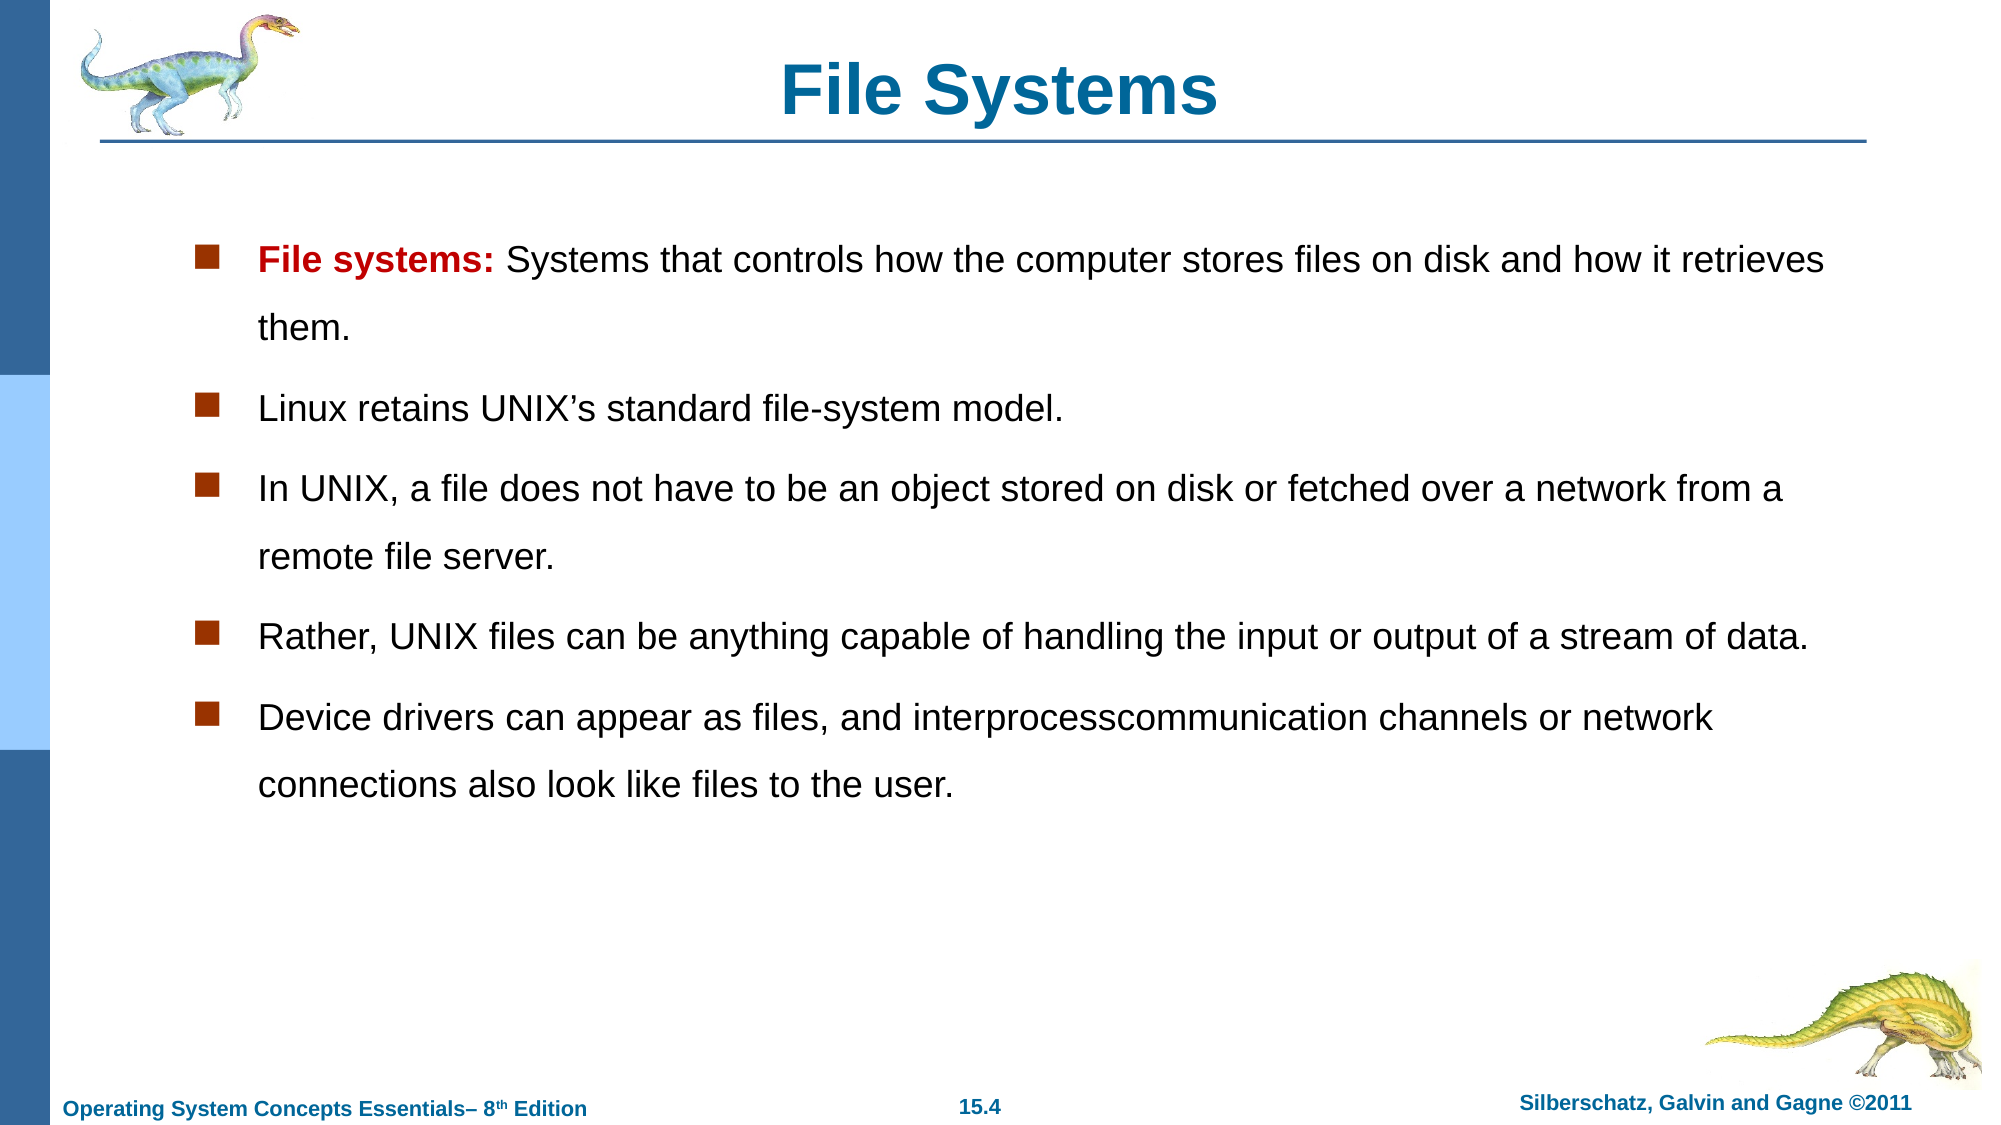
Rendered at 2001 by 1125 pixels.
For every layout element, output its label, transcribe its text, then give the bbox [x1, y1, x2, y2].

title File Systems [99, 45, 1900, 141]
list File systems: Systems that controls how the computer stores files on disk and how it retrieves them. Linux retains UNIX’s standard file-system model. In UNIX, a file does not have to be an object stored on disk or fetched over a network from a remote file server. Rather, UNIX files can be anything capable of handling the input or output of a stream of data. Device drivers can appear as files, and interprocesscommunication channels or network connections also look like files to the user. [176, 202, 1856, 1043]
picture [62, 0, 324, 149]
picture [1700, 959, 1982, 1090]
